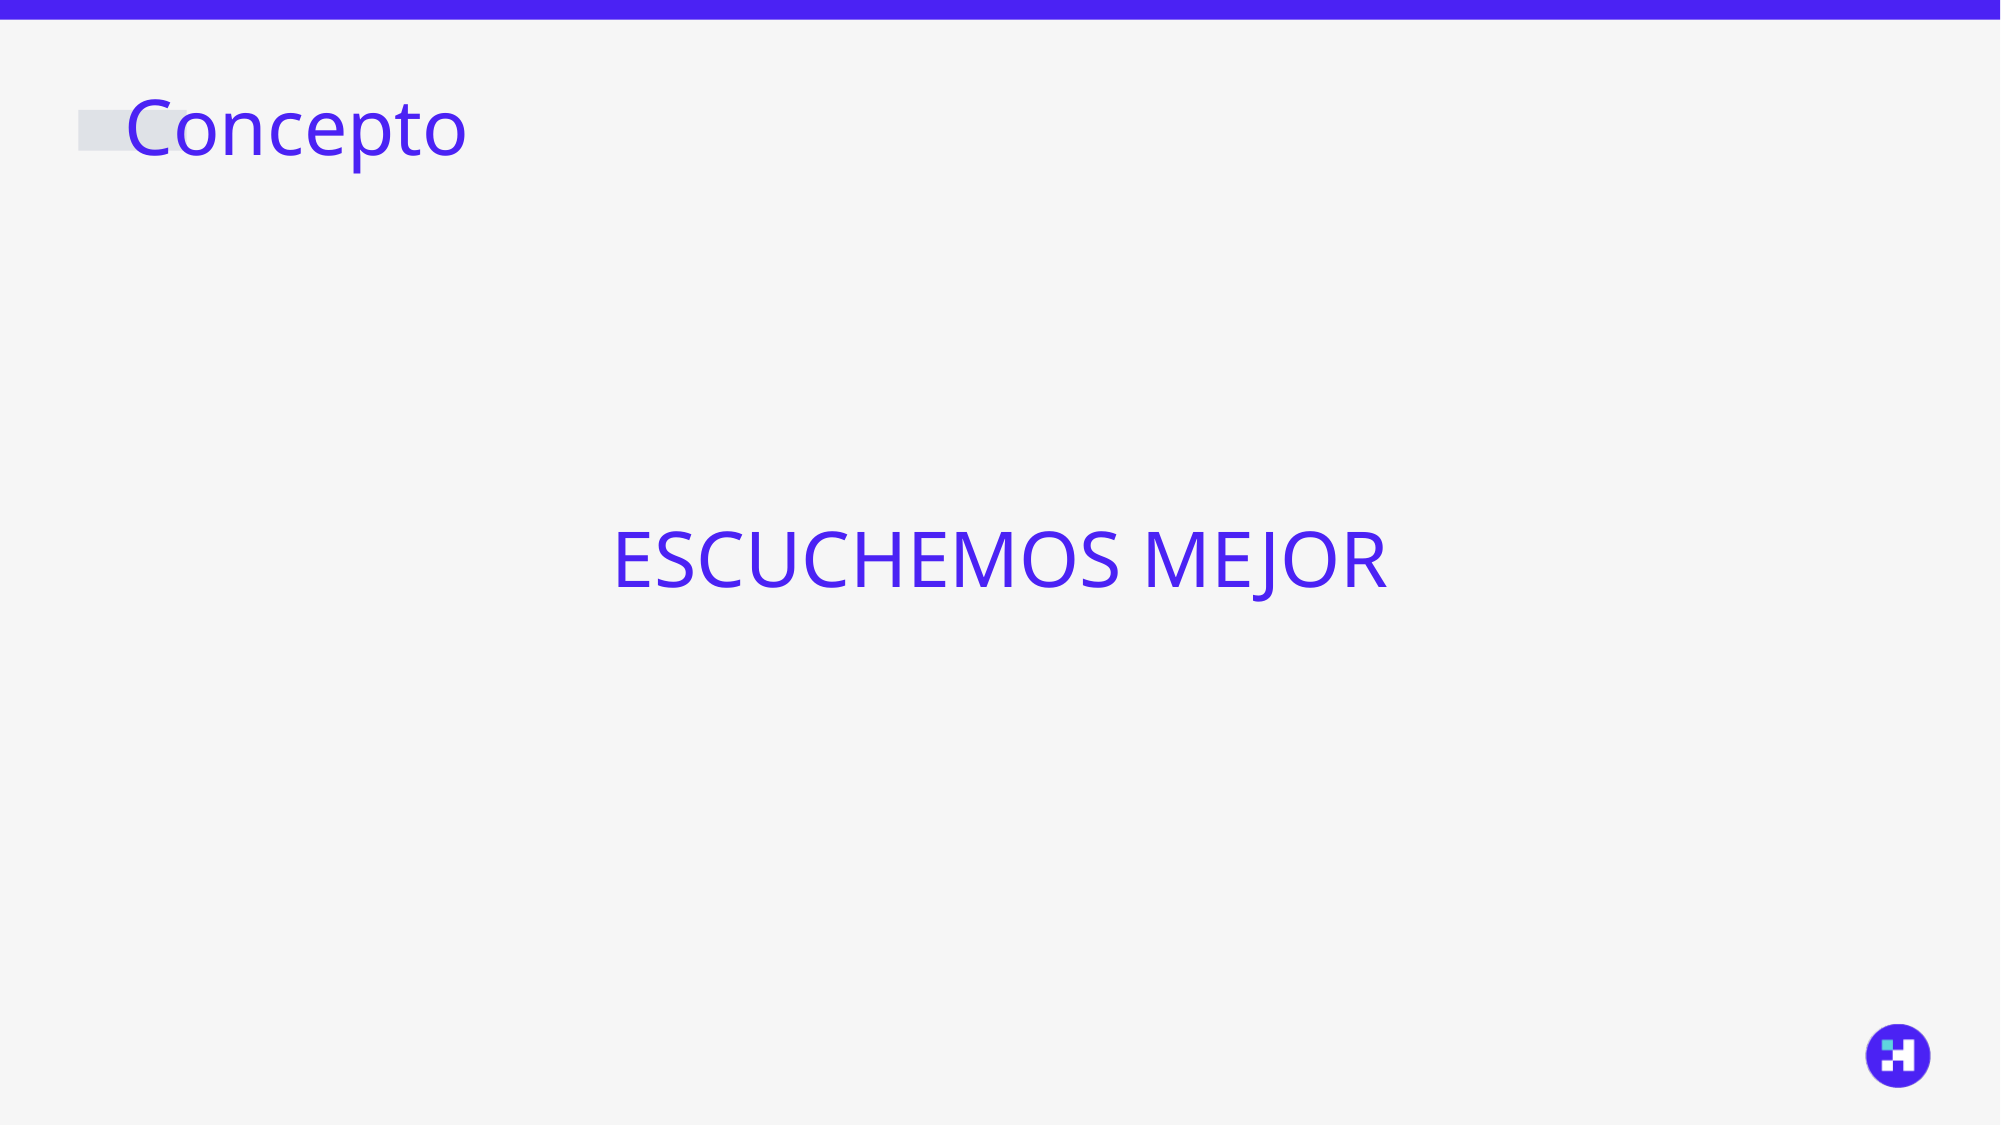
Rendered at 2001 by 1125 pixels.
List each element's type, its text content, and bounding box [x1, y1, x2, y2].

picture [1853, 1015, 1940, 1095]
title Concepto [104, 60, 1379, 200]
title ESCUCHEMOS MEJOR [363, 493, 1637, 632]
